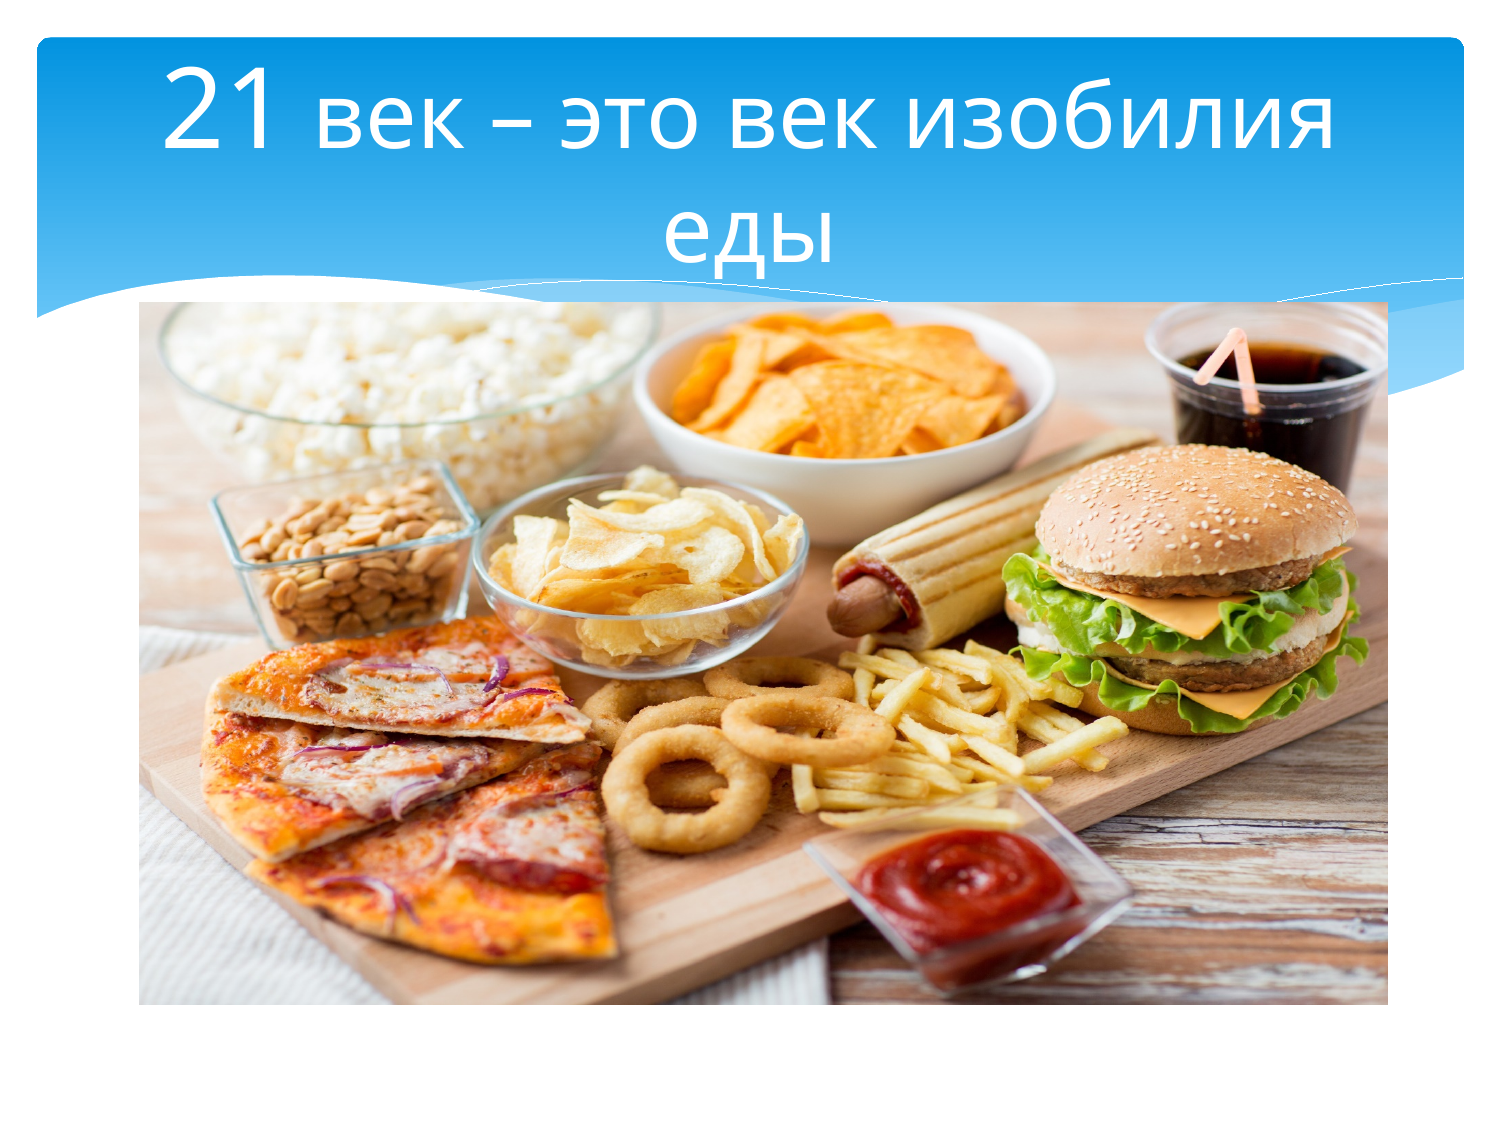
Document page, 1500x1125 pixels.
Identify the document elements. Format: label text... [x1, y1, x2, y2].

title 21 век – это век изобилия еды [75, 55, 1425, 261]
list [139, 302, 1389, 1006]
